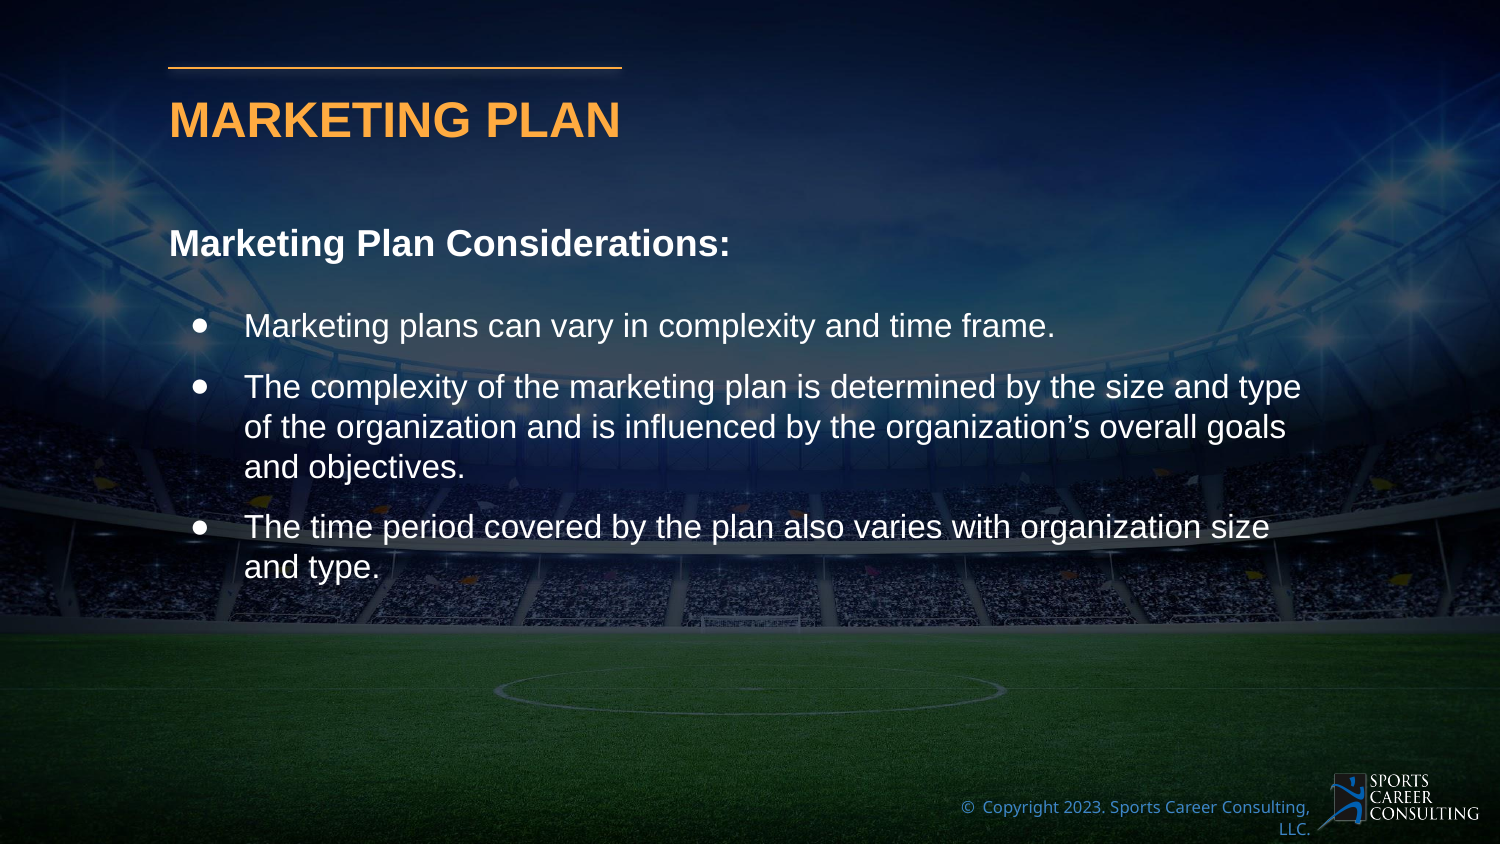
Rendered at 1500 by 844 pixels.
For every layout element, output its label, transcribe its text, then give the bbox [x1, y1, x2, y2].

title MARKETING PLAN [153, 72, 1095, 204]
text_box © Copyright 2023. Sports Career Consulting, LLC. [914, 769, 1326, 844]
list Marketing Plan Considerations: Marketing plans can vary in complexity and time frame. The complexity of the marketing plan is determined by the size and type of the organization and is influenced by the organization’s overall goals and objectives. The time period covered by the plan also varies with organization size and type. [153, 204, 1331, 703]
picture [0, 0, 1500, 844]
